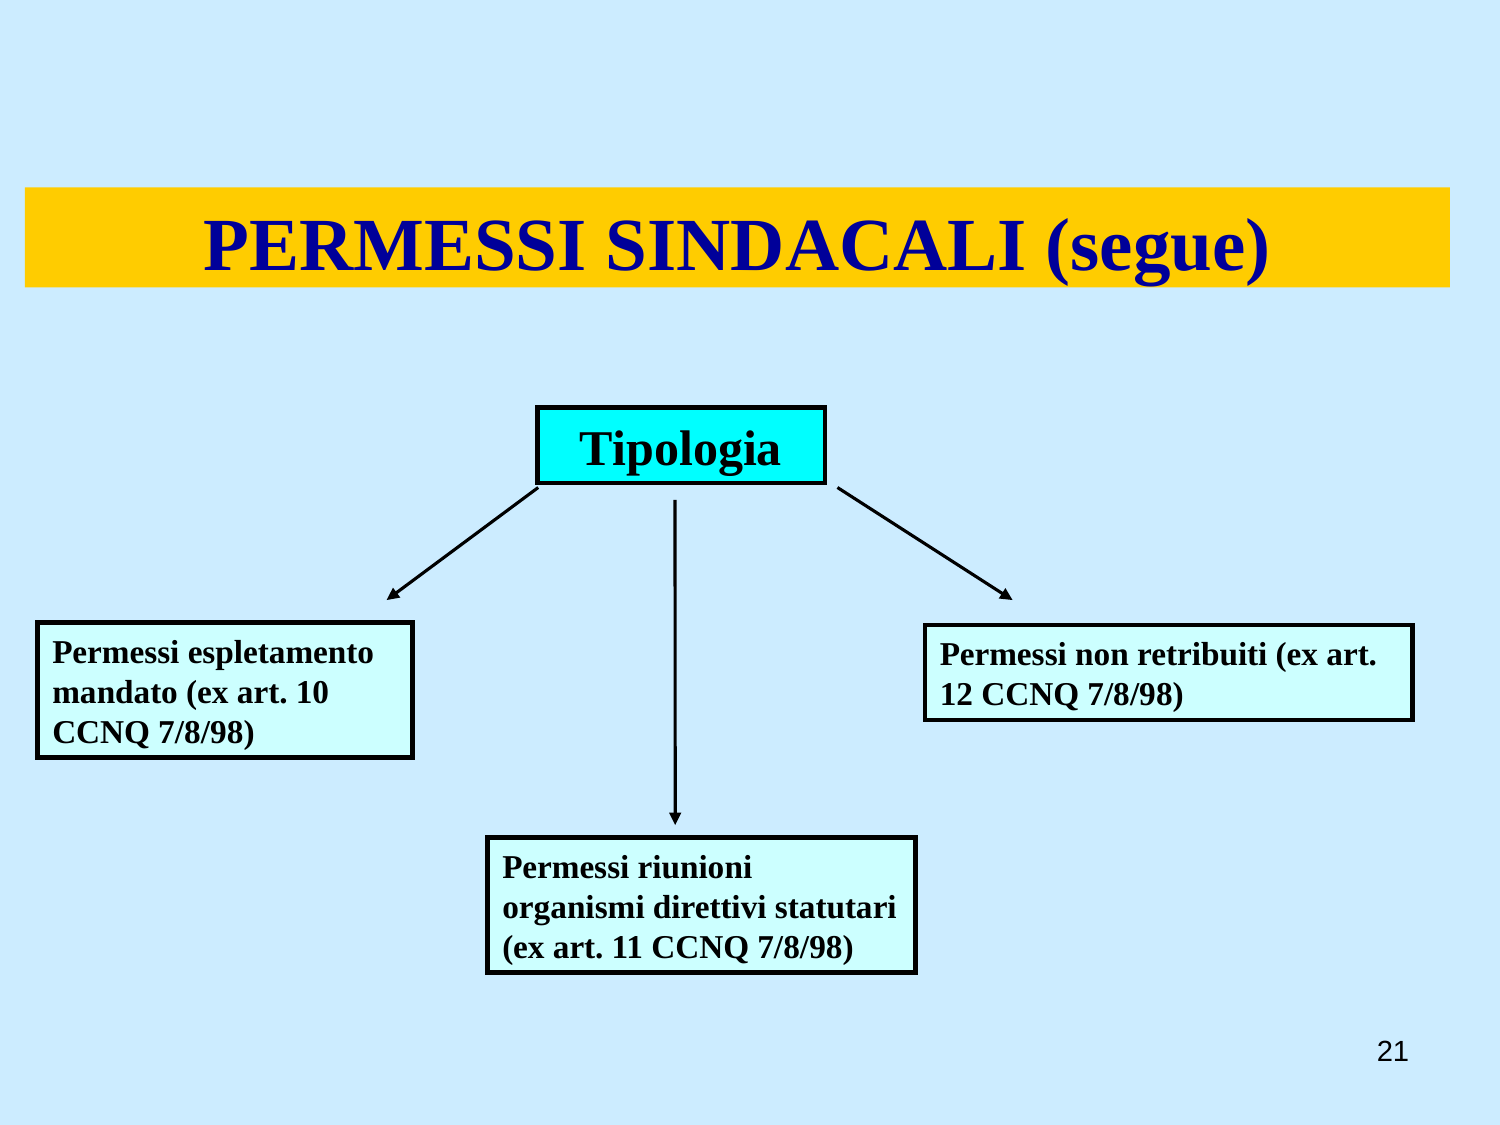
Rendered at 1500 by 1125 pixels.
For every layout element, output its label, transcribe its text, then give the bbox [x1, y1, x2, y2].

text_box [837, 487, 1013, 601]
text_box [386, 487, 539, 601]
slide_number 21 [1074, 1024, 1425, 1103]
text_box Permessi espletamento mandato (ex art. 10 CCNQ 7/8/98)‏ [37, 622, 413, 758]
text_box PERMESSI SINDACALI (segue)‏ [24, 187, 1450, 288]
text_box Permessi non retribuiti (ex art. 12 CCNQ 7/8/98)‏ [924, 624, 1413, 721]
text_box Permessi riunioni organismi direttivi statutari (ex art. 11 CCNQ 7/8/98)‏ [487, 837, 916, 973]
text_box Tipologia [537, 407, 825, 484]
text_box [669, 499, 682, 826]
